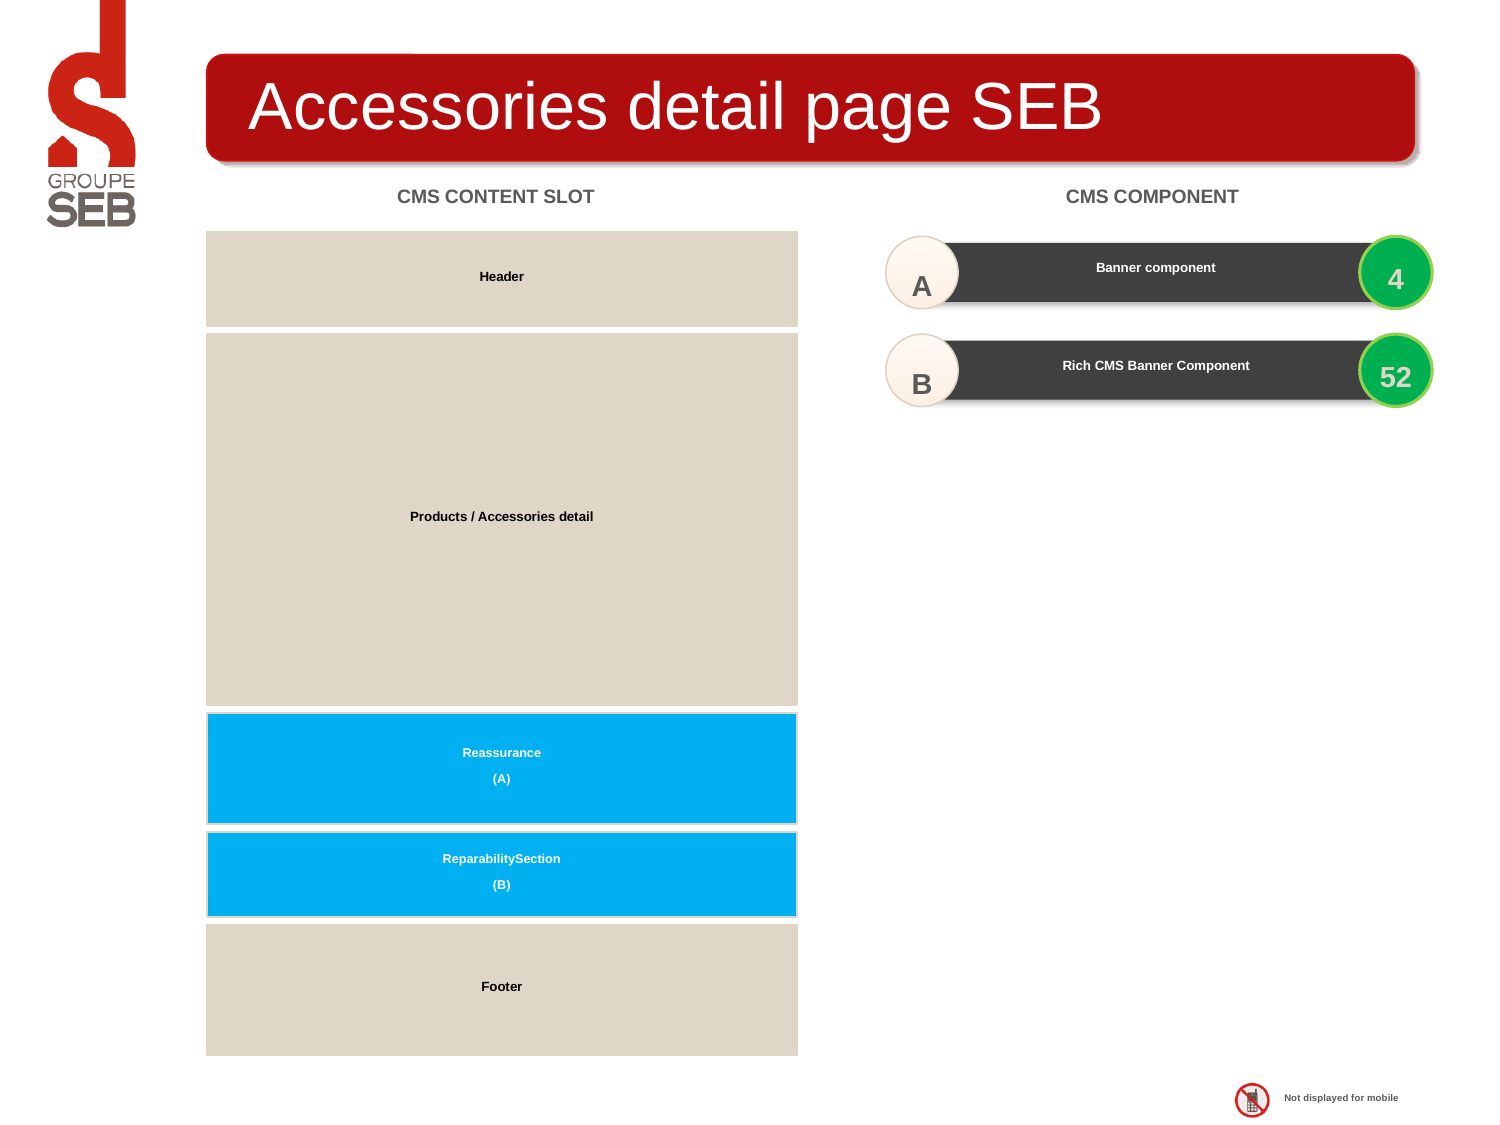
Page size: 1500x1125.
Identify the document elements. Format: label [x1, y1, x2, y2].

text_box [204, 332, 799, 707]
picture [1233, 1081, 1270, 1118]
text_box [885, 236, 1433, 309]
picture [0, 0, 182, 266]
title [234, 56, 1400, 149]
text_box [218, 172, 774, 228]
text_box [981, 172, 1324, 228]
text_box [1270, 1082, 1500, 1117]
text_box [885, 333, 1433, 407]
text_box [204, 923, 799, 1057]
text_box [204, 711, 799, 826]
text_box [204, 830, 799, 919]
text_box [204, 230, 799, 328]
